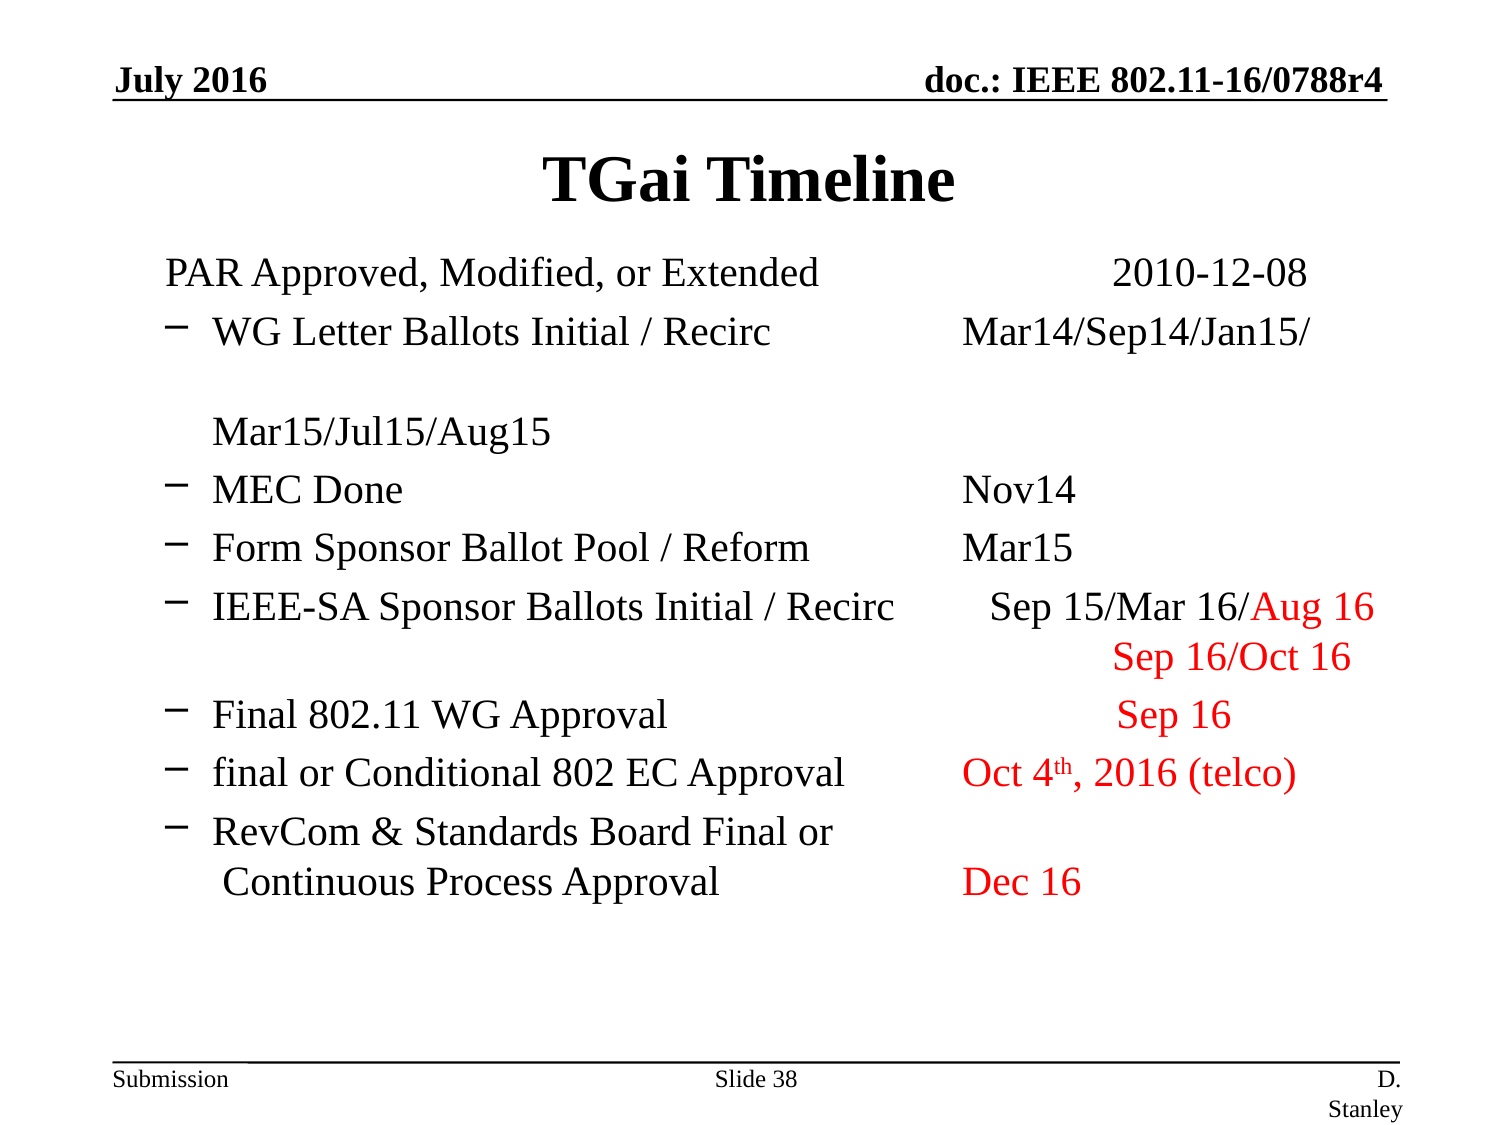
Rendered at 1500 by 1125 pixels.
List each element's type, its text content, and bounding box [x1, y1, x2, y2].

title TGai Timeline [112, 112, 1388, 237]
list PAR Approved, Modified, or Extended 2010-12-08 WG Letter Ballots Initial / Recirc Mar14/Sep14/Jan15/ Mar15/Jul15/Aug15 MEC Done Nov14 Form Sponsor Ballot Pool / Reform Mar15 IEEE-SA Sponsor Ballots Initial / Recirc Sep 15/Mar 16/Aug 16 Sep 16/Oct 16 Final 802.11 WG Approval Sep 16 final or Conditional 802 EC Approval Oct 4th, 2016 (telco) RevCom & Standards Board Final or Continuous Process Approval Dec 16 [75, 237, 1438, 913]
slide_number Slide 38 [712, 1061, 800, 1093]
footer D. Stanley, HP Enterprise [1324, 1061, 1402, 1093]
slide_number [114, 54, 374, 101]
